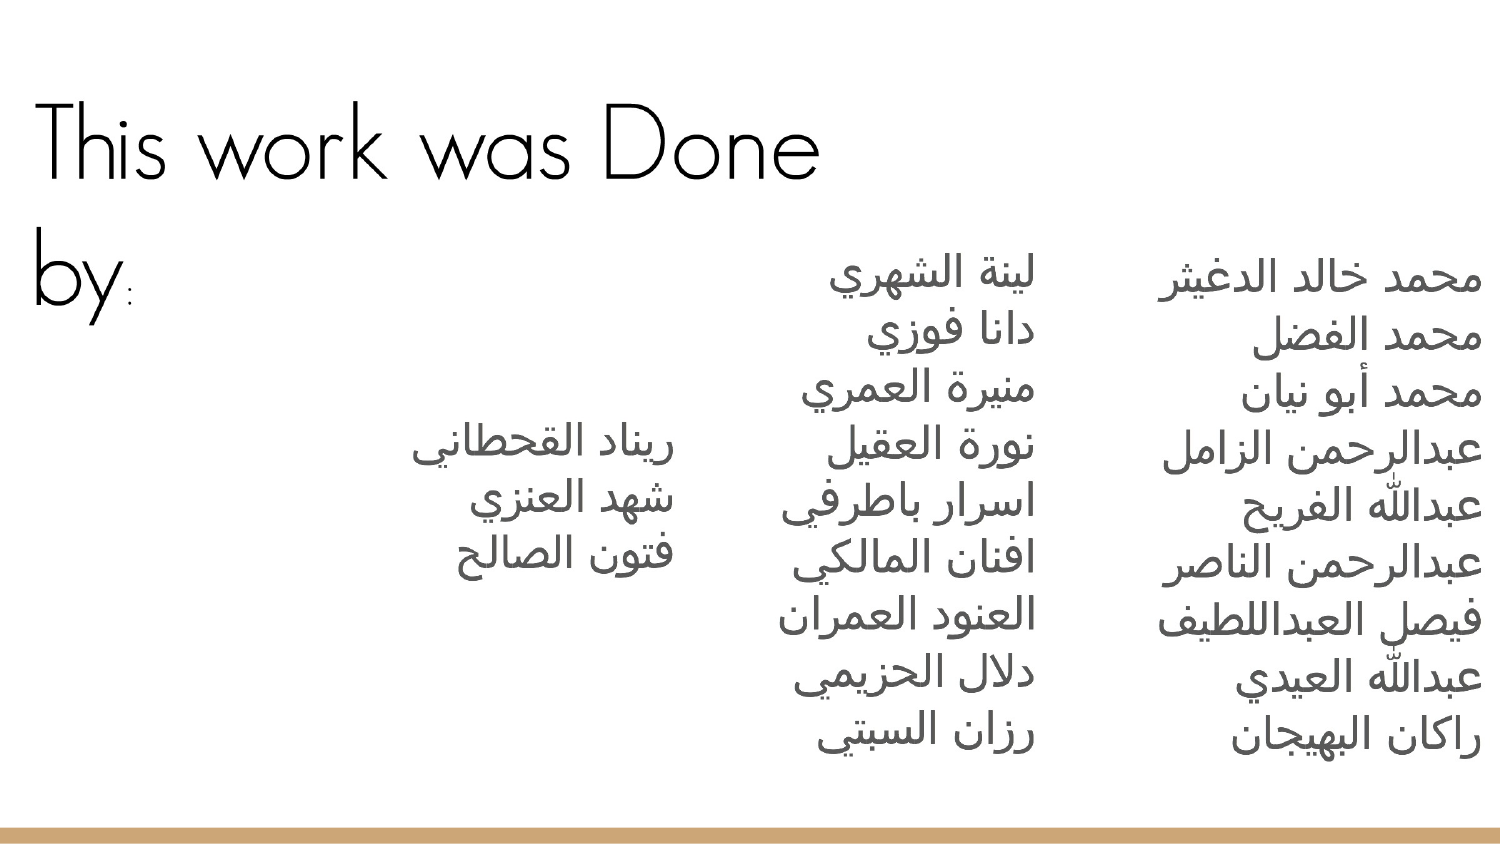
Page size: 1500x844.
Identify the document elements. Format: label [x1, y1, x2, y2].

picture [0, 46, 1500, 798]
